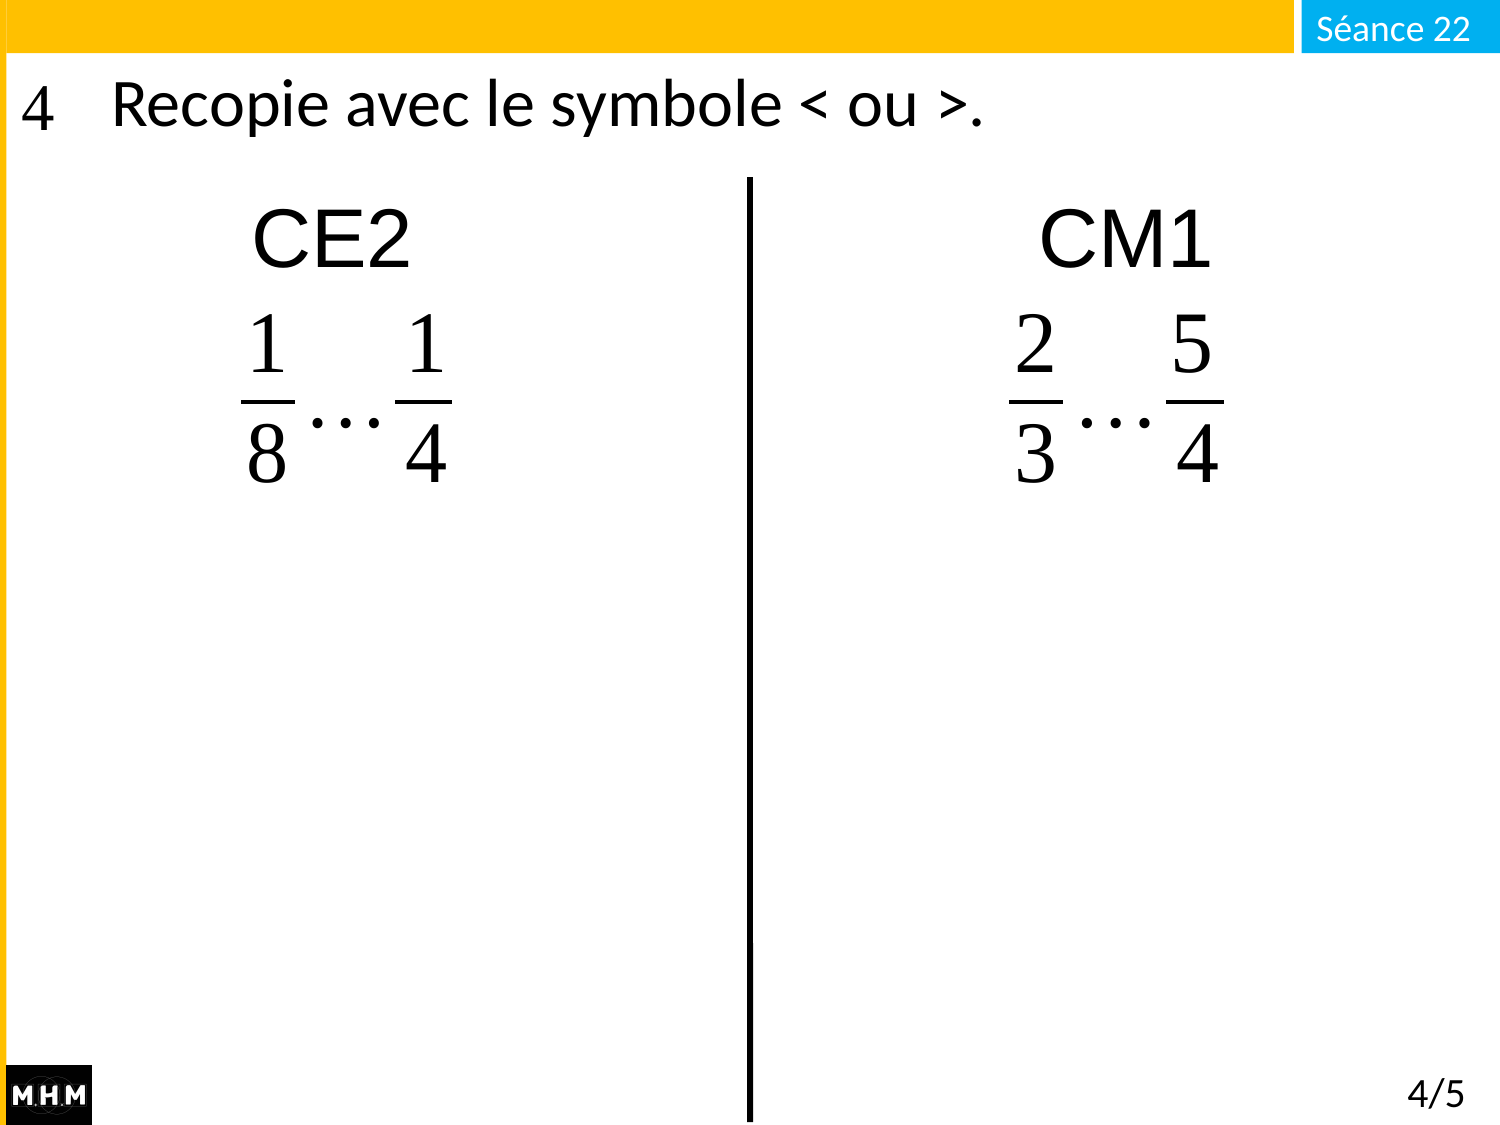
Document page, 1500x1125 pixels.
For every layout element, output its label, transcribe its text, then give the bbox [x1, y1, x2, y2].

title Recopie avec le symbole < ou >. [96, 60, 1391, 149]
list 4/5 [1373, 1064, 1500, 1125]
picture [6, 1065, 92, 1125]
text_box CE2 CM1 [236, 177, 1241, 296]
